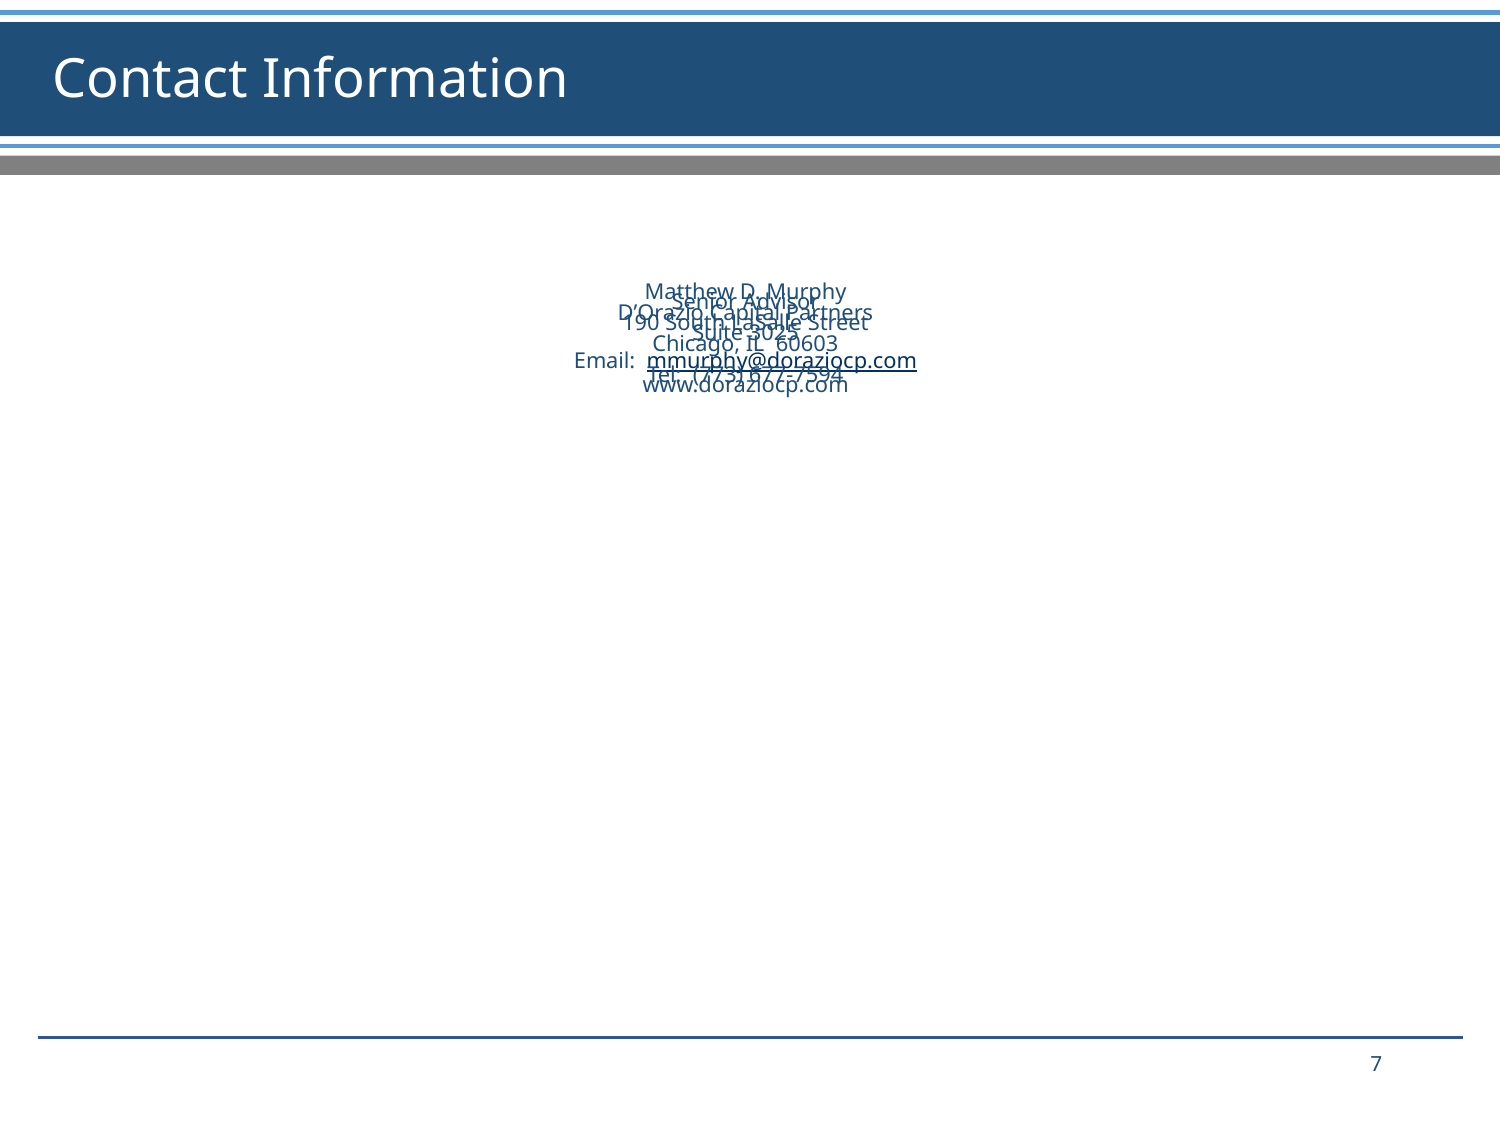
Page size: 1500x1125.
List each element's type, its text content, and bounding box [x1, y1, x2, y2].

list Matthew D. Murphy Senior Advisor D’Orazio Capital Partners 190 South LaSalle Street Suite 3025 Chicago, IL 60603 Email: mmurphy@doraziocp.com Tel: (773) 677-7594 www.doraziocp.com [77, 200, 1414, 700]
title Contact Information [37, 22, 1332, 137]
slide_number 7 [1059, 1042, 1397, 1103]
